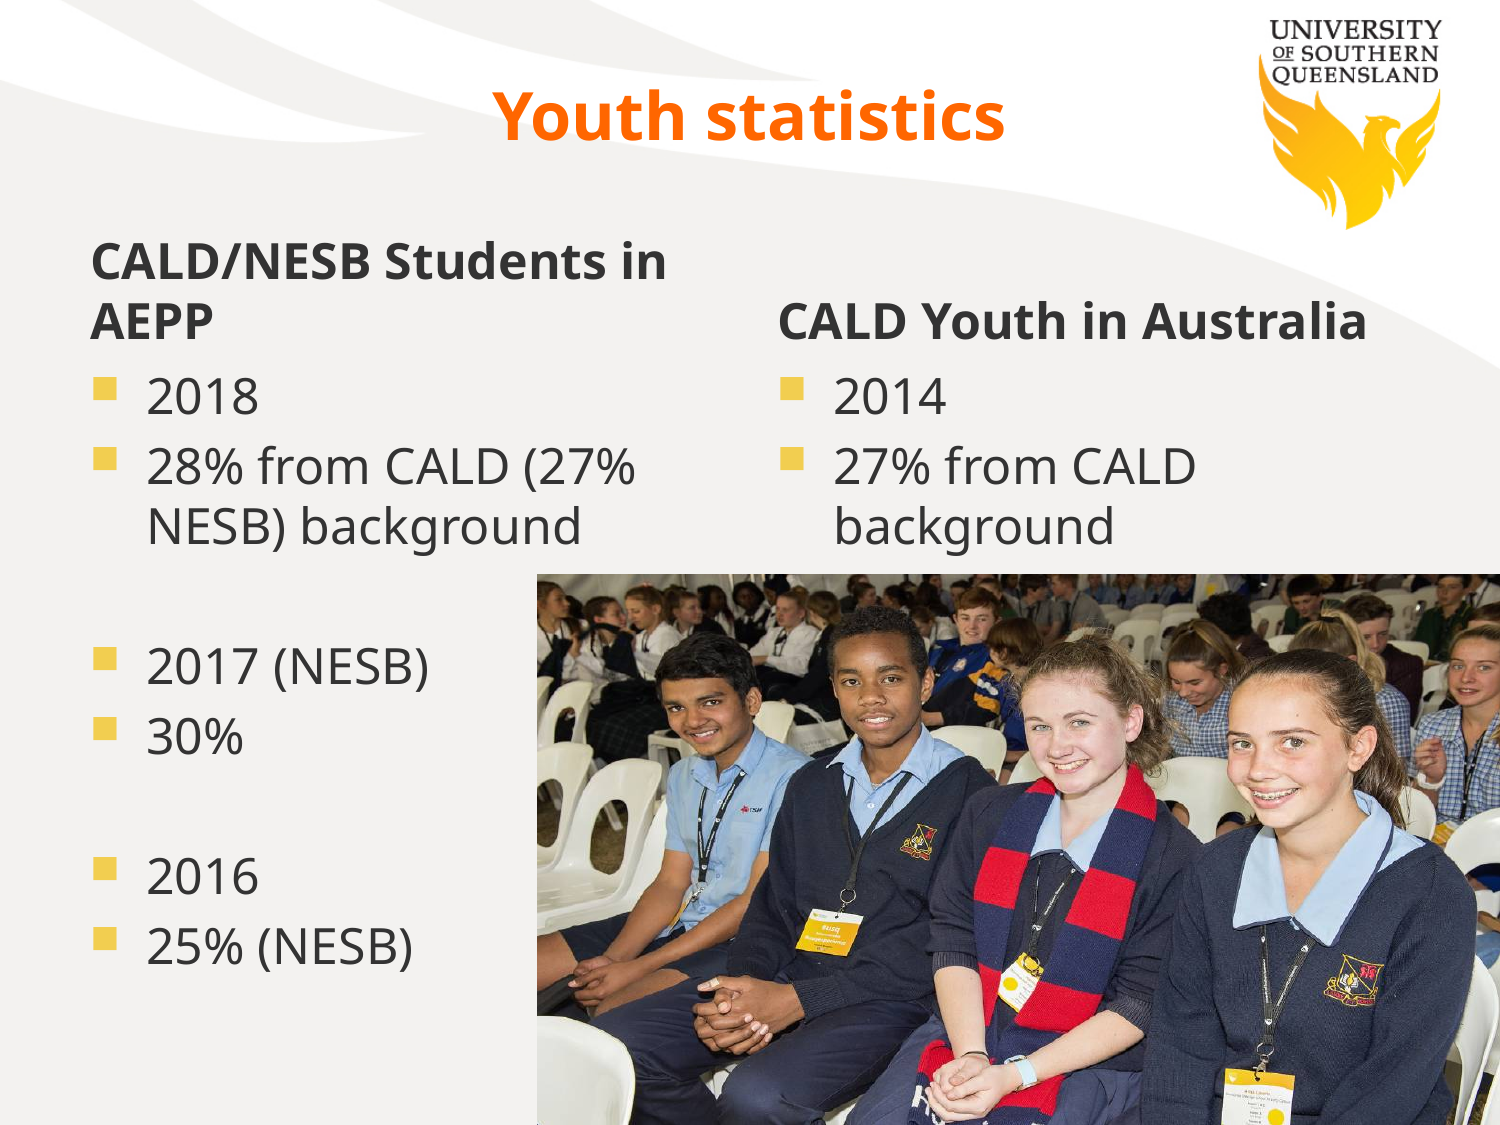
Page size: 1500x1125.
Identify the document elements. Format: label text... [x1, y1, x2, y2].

list 2014 27% from CALD background [761, 356, 1426, 572]
picture [0, 0, 1500, 1125]
title Youth statistics [74, 44, 1426, 162]
list CALD Youth in Australia [761, 251, 1426, 356]
list CALD/NESB Students in AEPP [74, 251, 738, 356]
list 2018 28% from CALD (27% NESB) background 2017 (NESB) 30% 2016 25% (NESB) [74, 356, 738, 1006]
